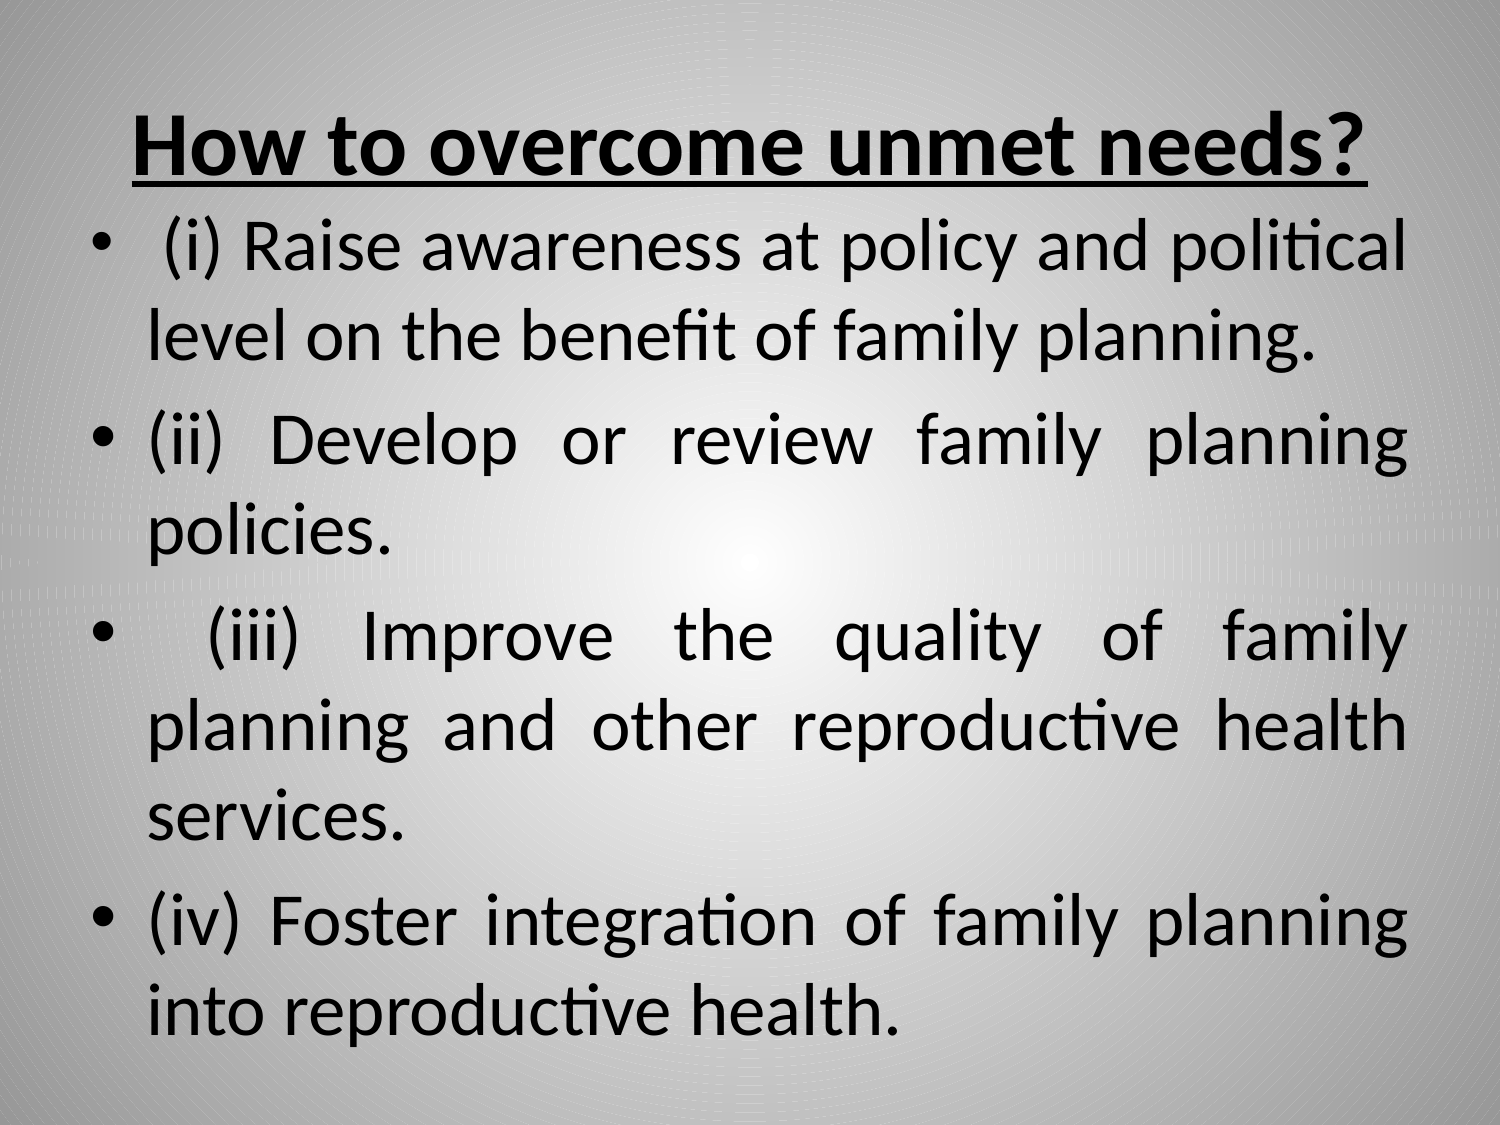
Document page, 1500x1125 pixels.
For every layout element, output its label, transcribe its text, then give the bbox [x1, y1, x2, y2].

title How to overcome unmet needs? [75, 45, 1425, 187]
list (i) Raise awareness at policy and political level on the benefit of family planning. (ii) Develop or review family planning policies. (iii) Improve the quality of family planning and other reproductive health services. (iv) Foster integration of family planning into reproductive health. [75, 187, 1425, 1075]
